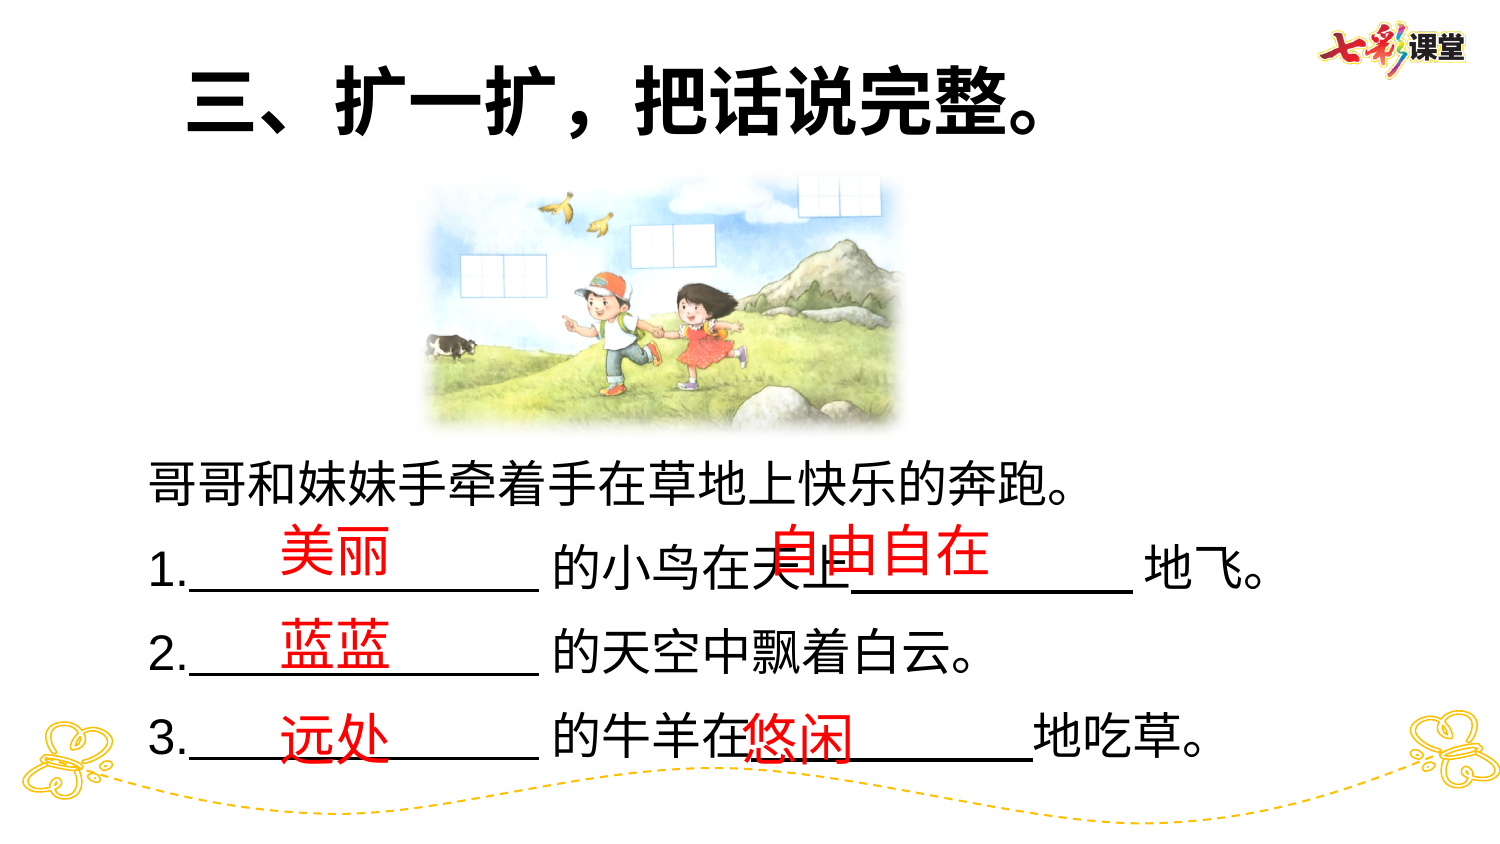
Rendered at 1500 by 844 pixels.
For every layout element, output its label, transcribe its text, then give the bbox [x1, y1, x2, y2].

text_box 哥哥和妹妹手牵着手在草地上快乐的奔跑。 1. 的小鸟在天上 地飞。 2. 的天空中飘着白云。 3. 的牛羊在 地吃草。 [136, 423, 1500, 771]
picture [1342, 20, 1468, 80]
text_box 美丽 自由自在 蓝蓝 远处 悠闲 [268, 482, 1105, 777]
picture [414, 168, 911, 439]
text_box 三、扩一扩，把话说完整。 [85, 19, 1342, 181]
